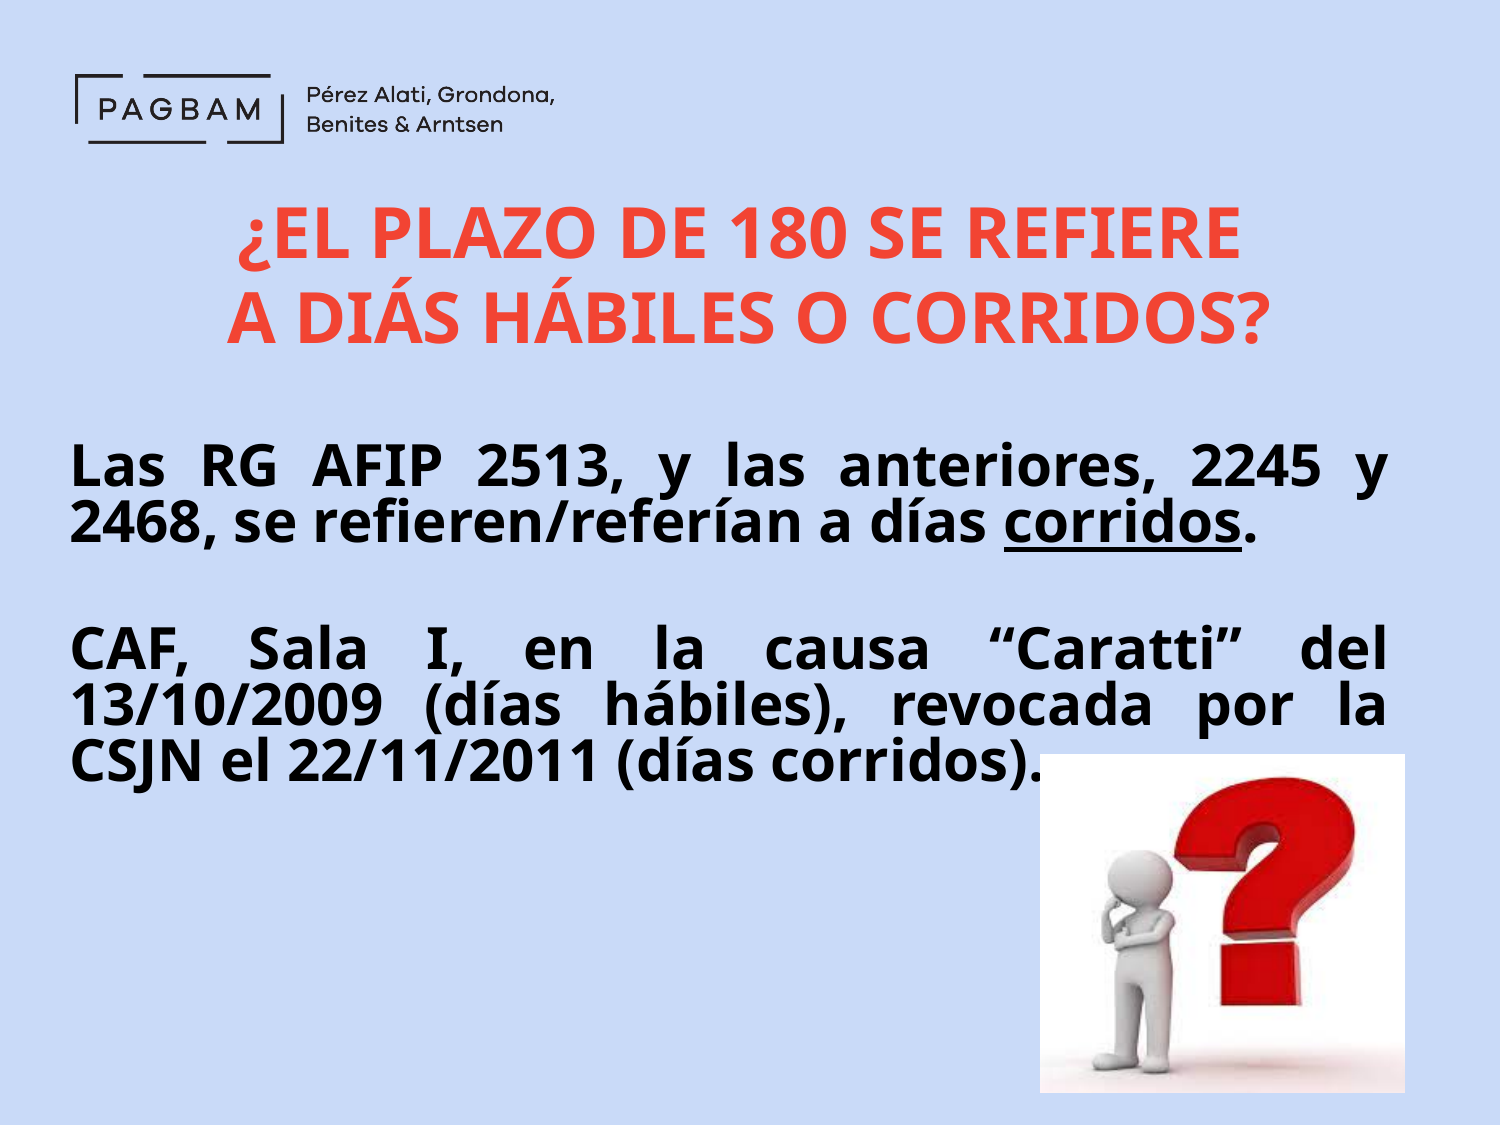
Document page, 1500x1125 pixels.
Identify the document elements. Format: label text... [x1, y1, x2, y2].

picture [1039, 754, 1405, 1093]
picture [75, 74, 554, 144]
title ¿EL PLAZO DE 180 SE REFIERE A DIÁS HÁBILES O CORRIDOS? [75, 151, 1425, 224]
list Las RG AFIP 2513, y las anteriores, 2245 y 2468, se refieren/referían a días corridos. CAF, Sala I, en la causa “Caratti” del 13/10/2009 (días hábiles), revocada por la CSJN el 22/11/2011 (días corridos). [54, 223, 1405, 902]
